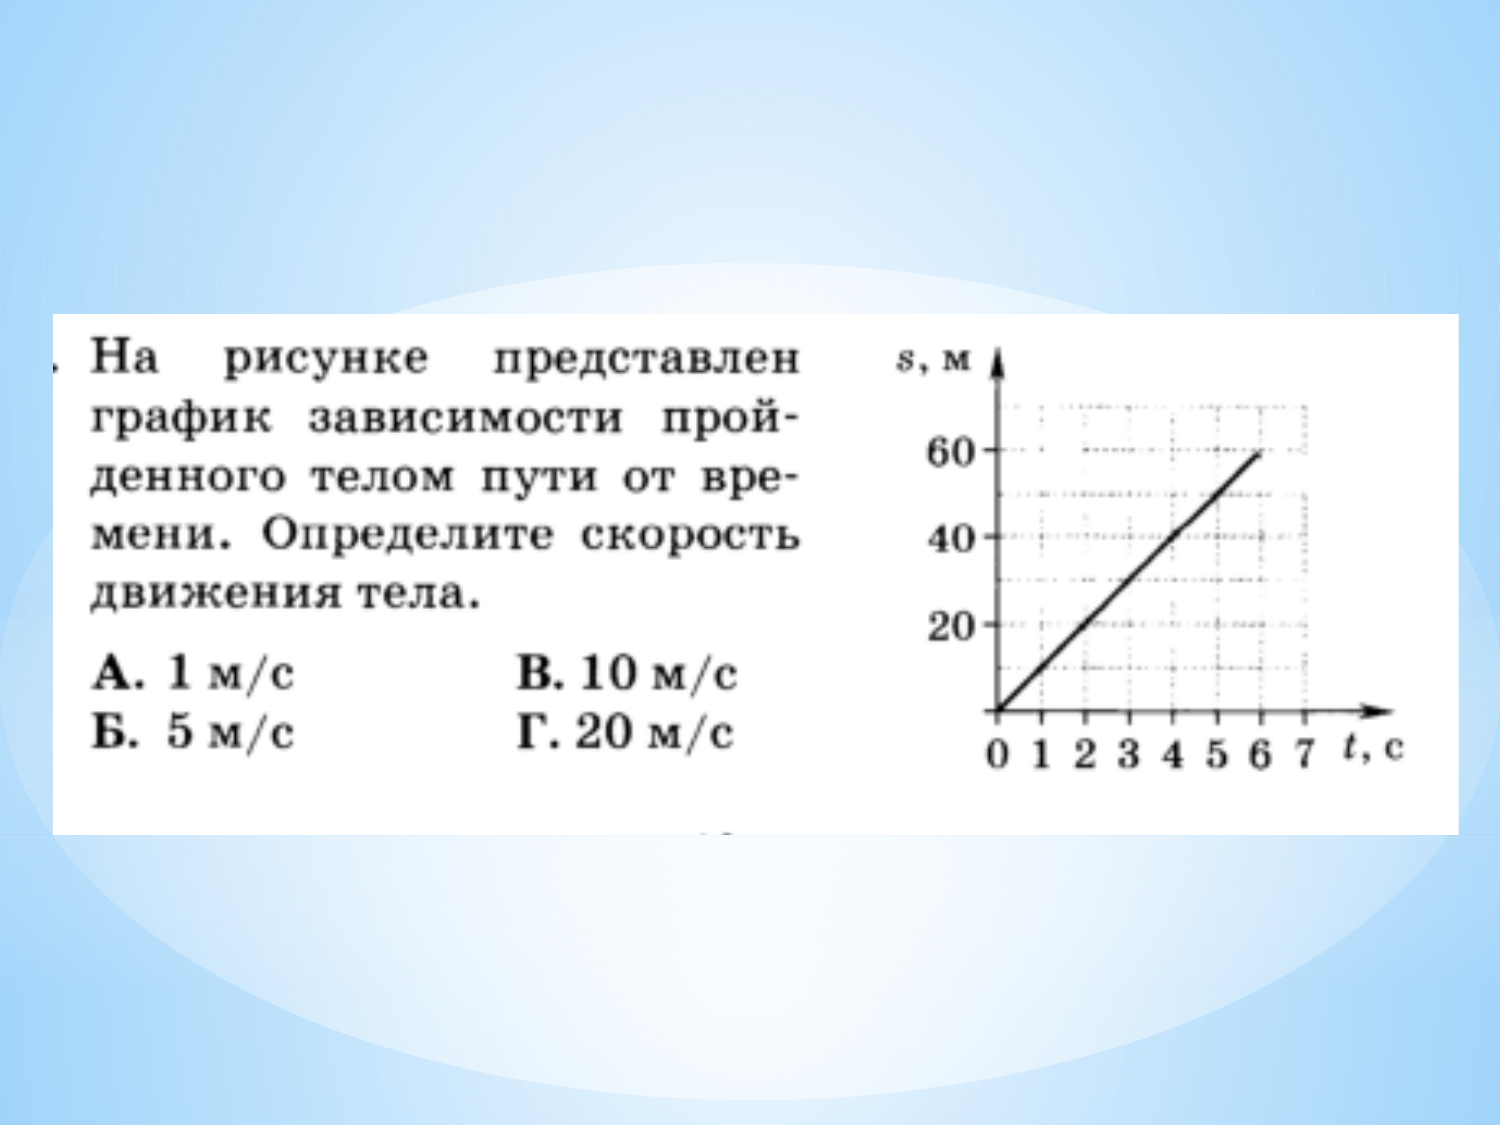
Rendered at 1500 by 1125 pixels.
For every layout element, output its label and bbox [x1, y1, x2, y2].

list [52, 314, 1459, 835]
